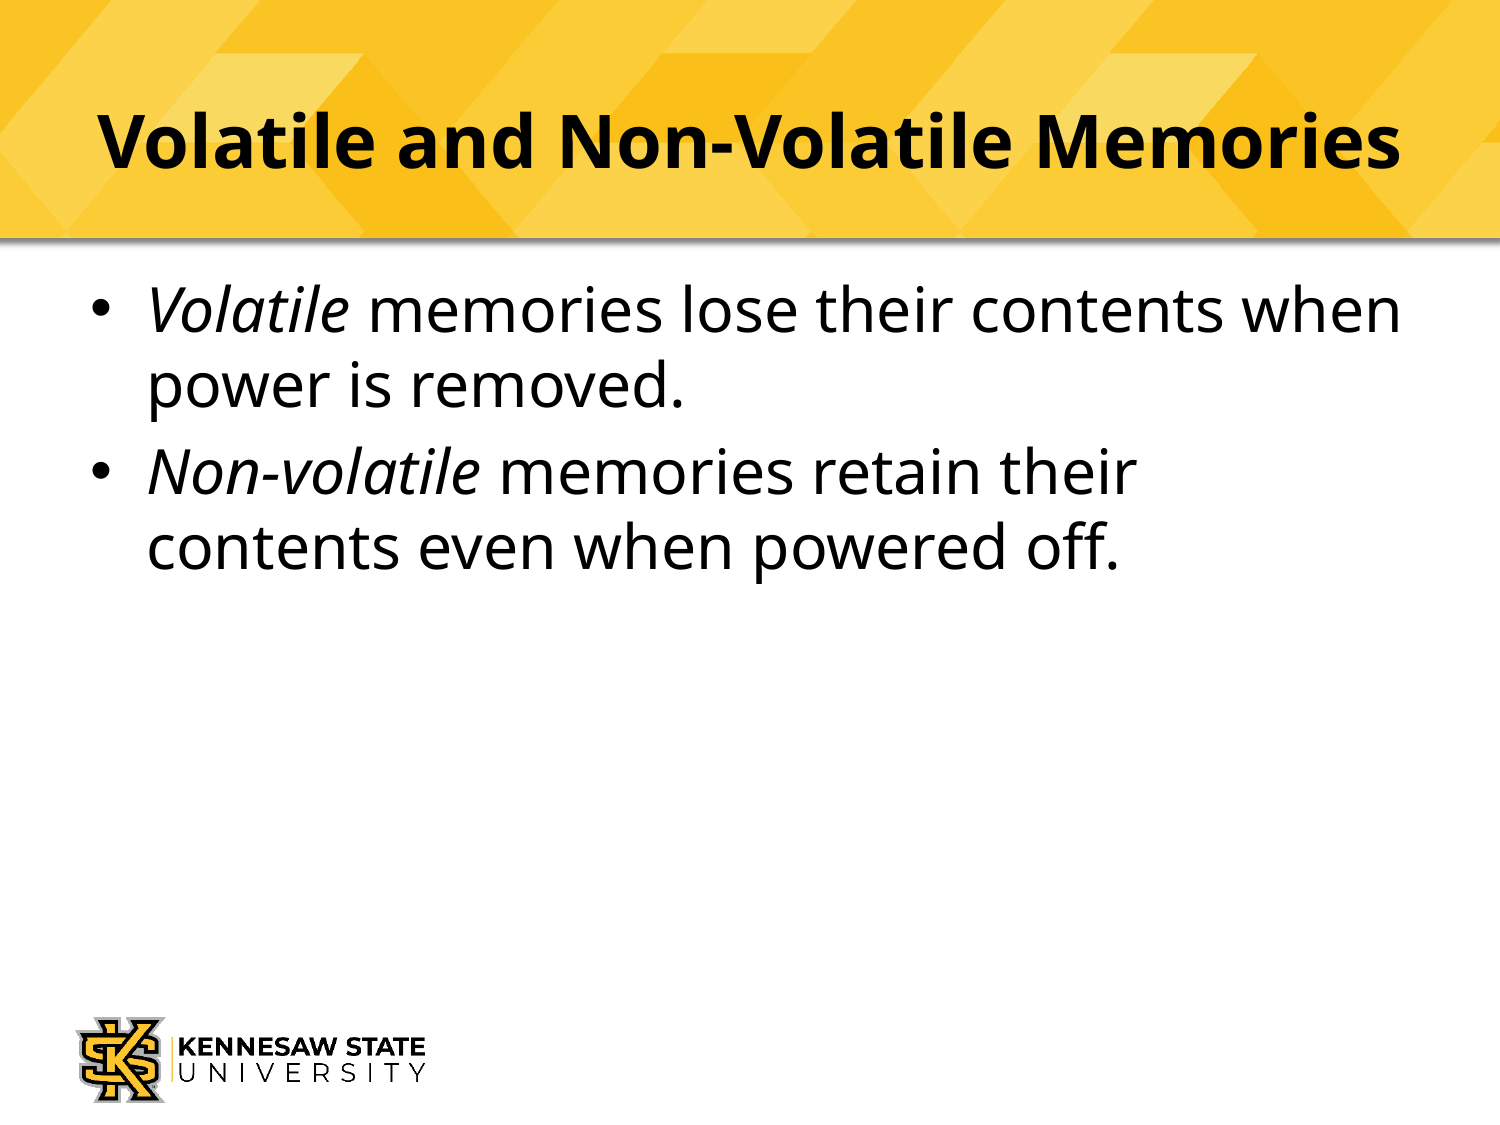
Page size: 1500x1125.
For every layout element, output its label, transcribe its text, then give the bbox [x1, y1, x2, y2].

picture [75, 1017, 425, 1103]
list Volatile memories lose their contents when power is removed. Non-volatile memories retain their contents even when powered off. [75, 262, 1425, 1005]
title Volatile and Non-Volatile Memories [75, 45, 1425, 233]
picture [0, 0, 1500, 251]
